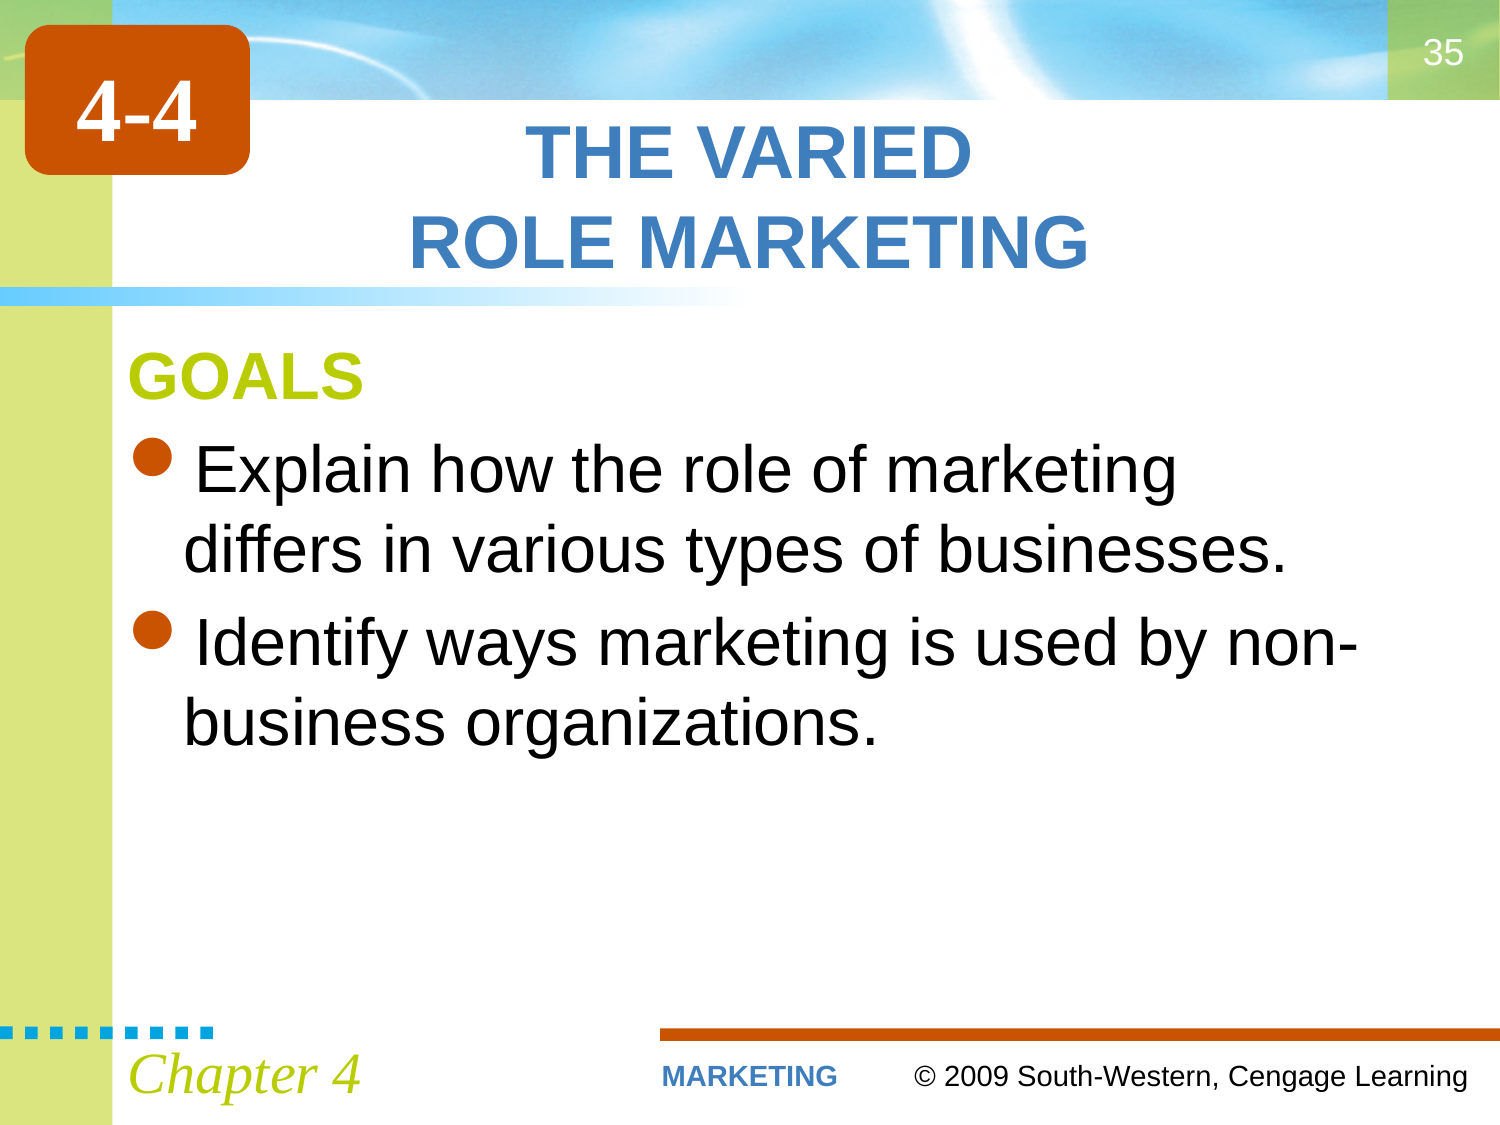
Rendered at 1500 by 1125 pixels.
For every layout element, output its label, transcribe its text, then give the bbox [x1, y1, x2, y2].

slide_number 35 [1387, 0, 1500, 101]
list GOALS Explain how the role of marketing differs in various types of businesses. Identify ways marketing is used by non-business organizations. [112, 324, 1388, 1001]
title THE VARIED ROLE MARKETING [112, 99, 1388, 288]
footer Chapter 4 [112, 1012, 638, 1113]
text_box 4-4 [24, 24, 250, 175]
